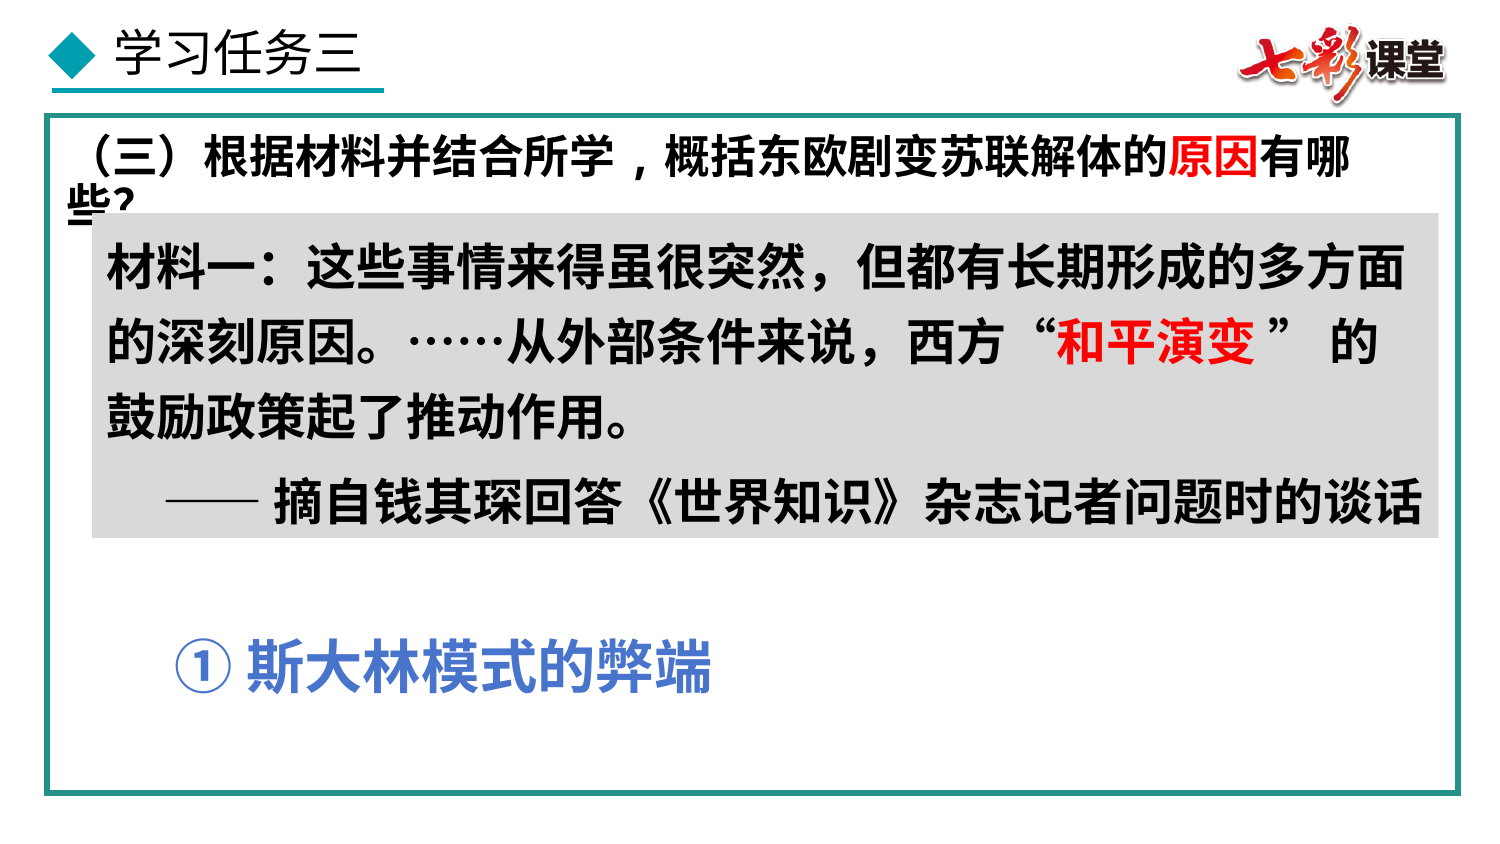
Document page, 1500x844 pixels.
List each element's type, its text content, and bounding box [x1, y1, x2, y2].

text_box 材料一：这些事情来得虽很突然，但都有长期形成的多方面的深刻原因。……从外部条件来说，西方“和平演变 ” 的鼓励政策起了推动作用。 ——摘自钱其琛回答《世界知识》杂志记者问题时的谈话 [92, 213, 1439, 538]
text_box （三）根据材料并结合所学,概括东欧剧变苏联解体的原因有哪些？ [51, 126, 1458, 241]
text_box ①斯大林模式的弊端 [159, 622, 766, 708]
picture [1234, 20, 1451, 108]
